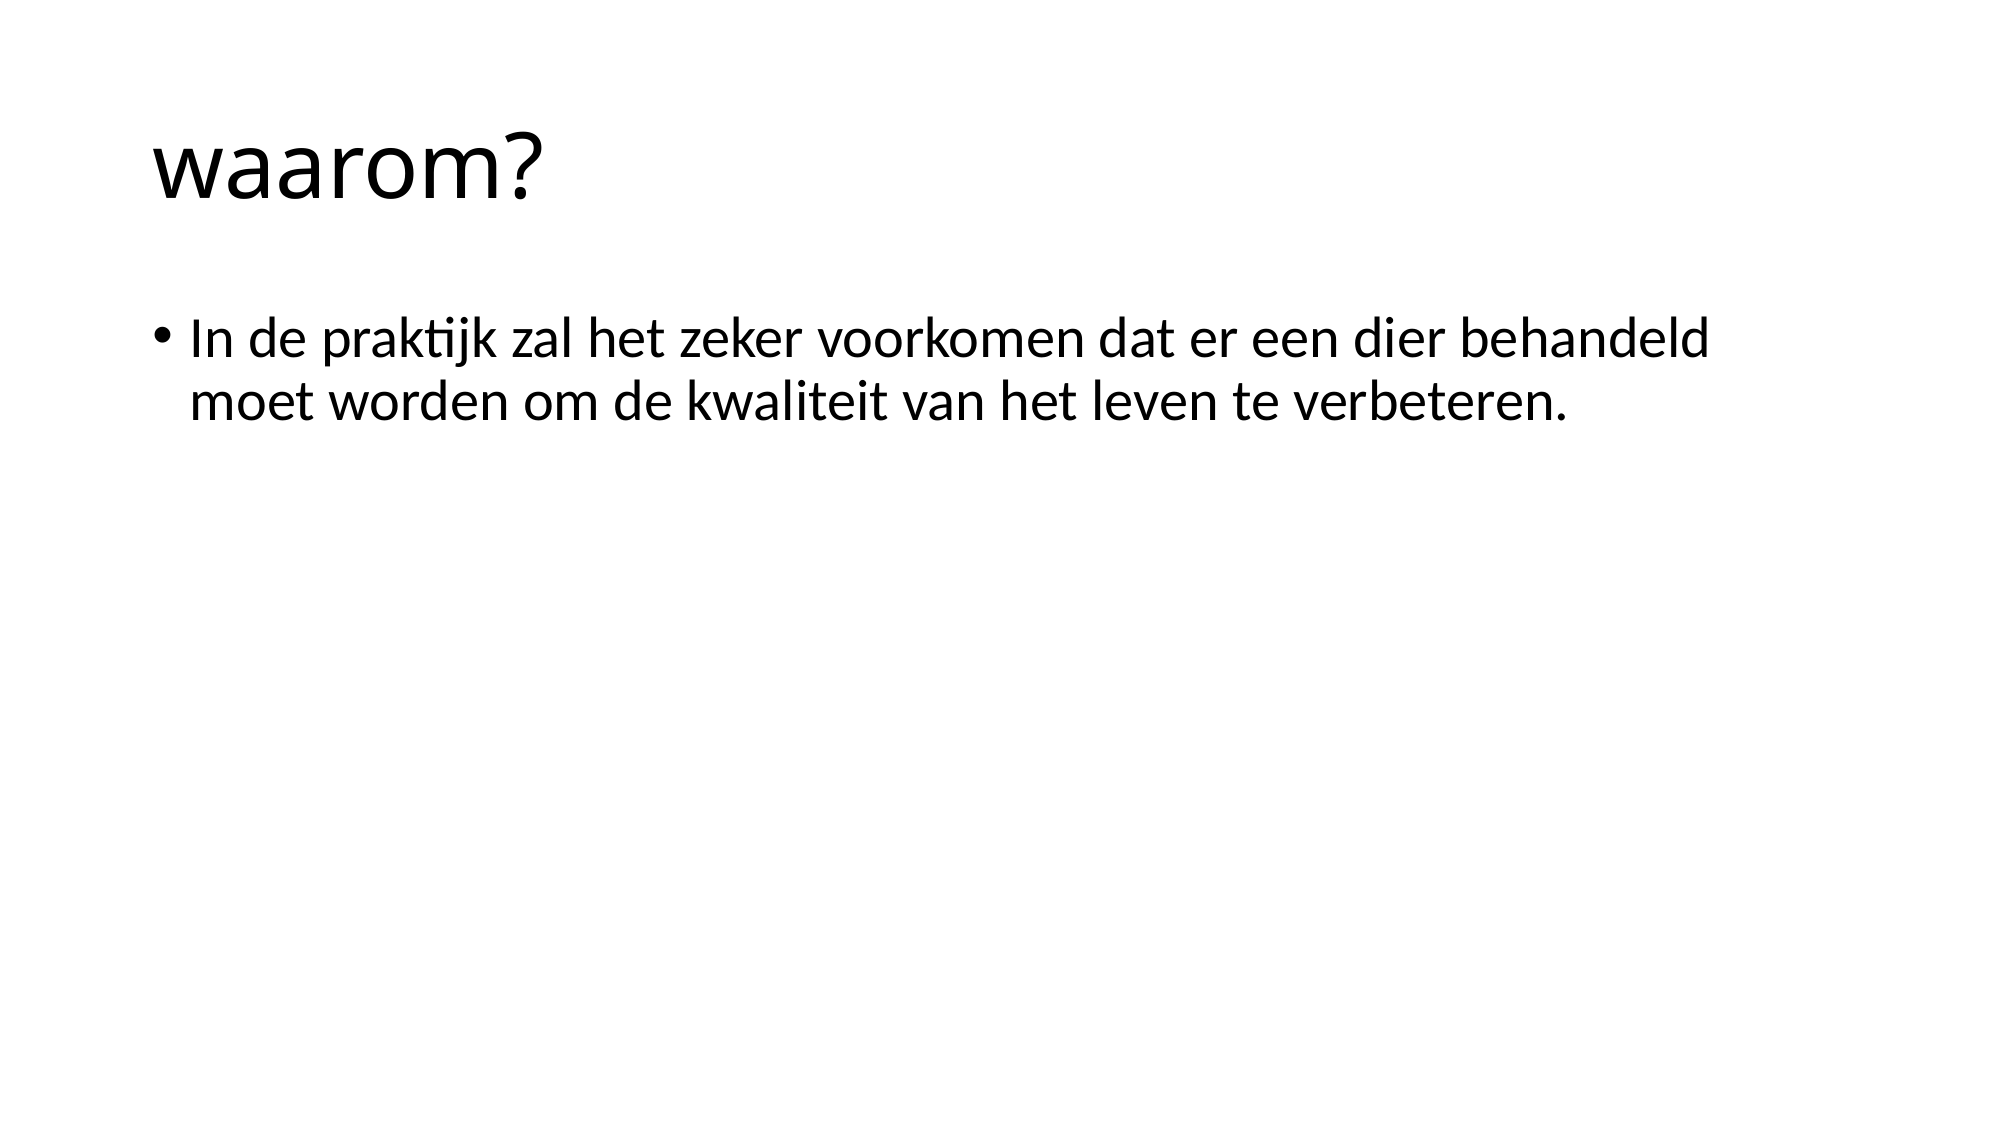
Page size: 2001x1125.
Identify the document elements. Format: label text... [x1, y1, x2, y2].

title waarom? [137, 59, 1863, 278]
list In de praktijk zal het zeker voorkomen dat er een dier behandeld moet worden om de kwaliteit van het leven te verbeteren. [137, 299, 1863, 1014]
